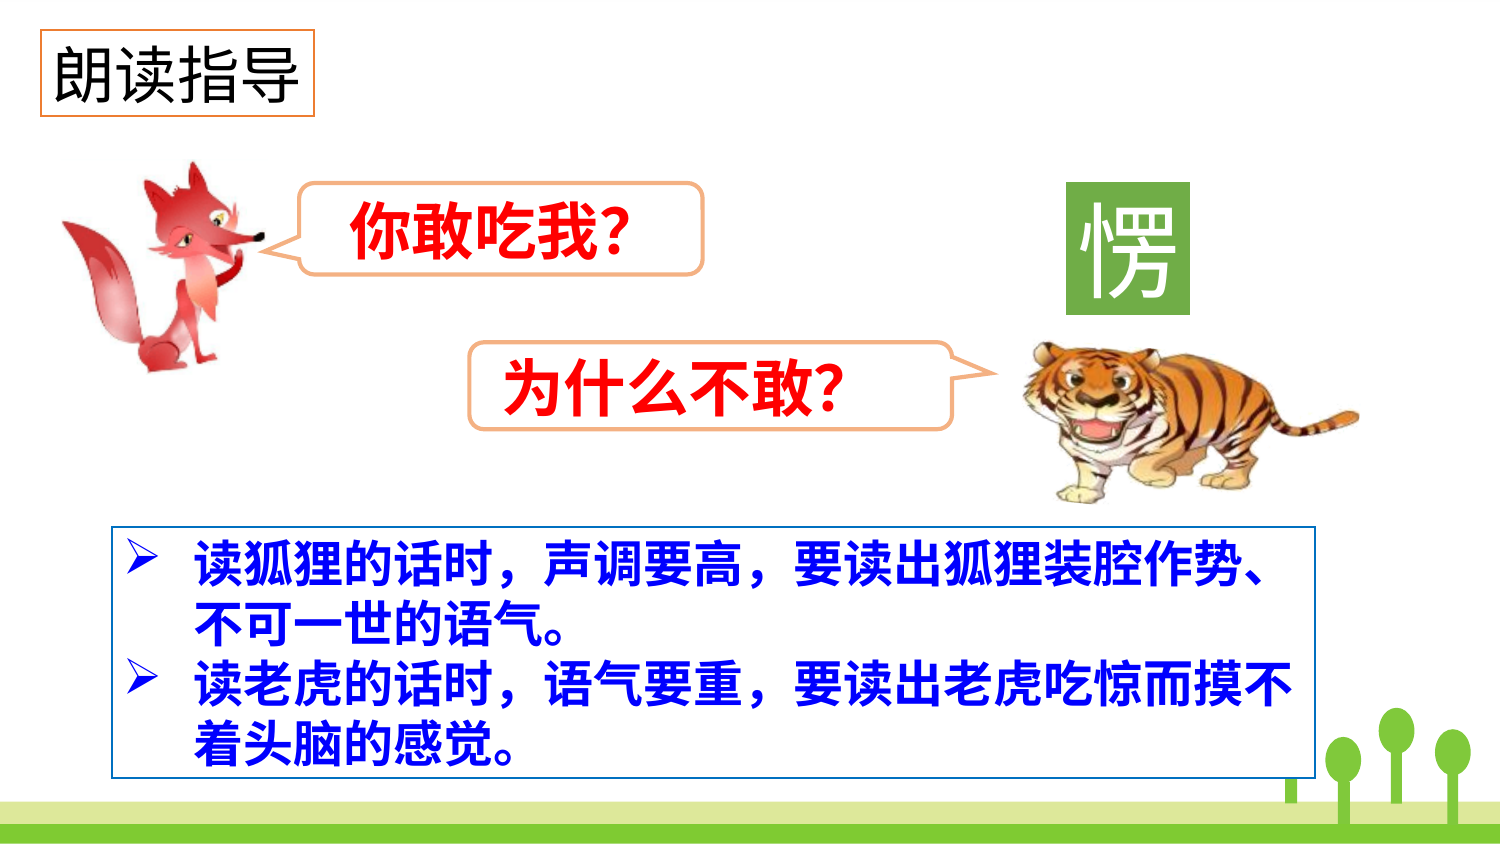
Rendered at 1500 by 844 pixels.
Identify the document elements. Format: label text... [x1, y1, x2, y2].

picture [0, 0, 1500, 801]
text_box 朗读指导 [40, 29, 315, 117]
text_box 愣 [1063, 179, 1193, 319]
text_box 读狐狸的话时，声调要高，要读出狐狸装腔作势、不可一世的语气。 读老虎的话时，语气要重，要读出老虎吃惊而摸不着头脑的感觉。 [111, 526, 1316, 779]
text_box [276, 182, 725, 276]
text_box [414, 341, 953, 433]
